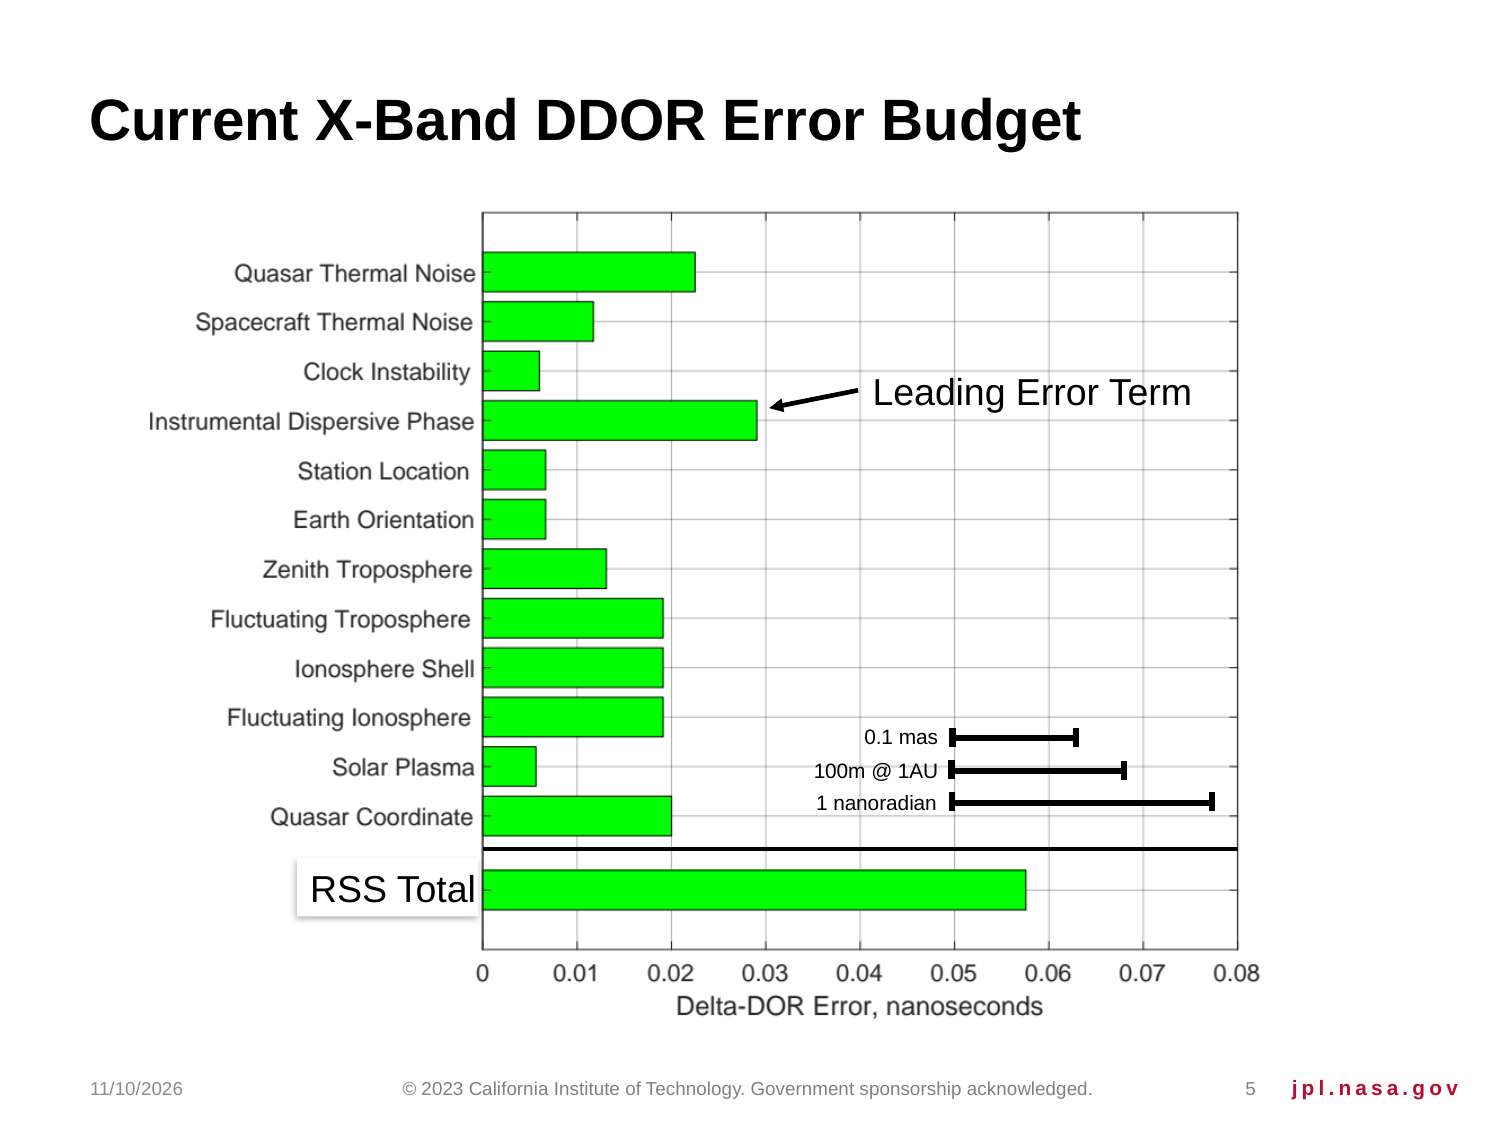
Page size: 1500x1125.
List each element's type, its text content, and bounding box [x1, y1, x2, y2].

slide_number 5 [1172, 1057, 1271, 1118]
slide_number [75, 1057, 330, 1118]
footer © 2023 California Institute of Technology. Government sponsorship acknowledged. [349, 1057, 1151, 1118]
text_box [768, 390, 857, 409]
title Current X-Band DDOR Error Budget [74, 74, 1425, 146]
picture [149, 145, 1350, 1047]
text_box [777, 716, 1214, 823]
